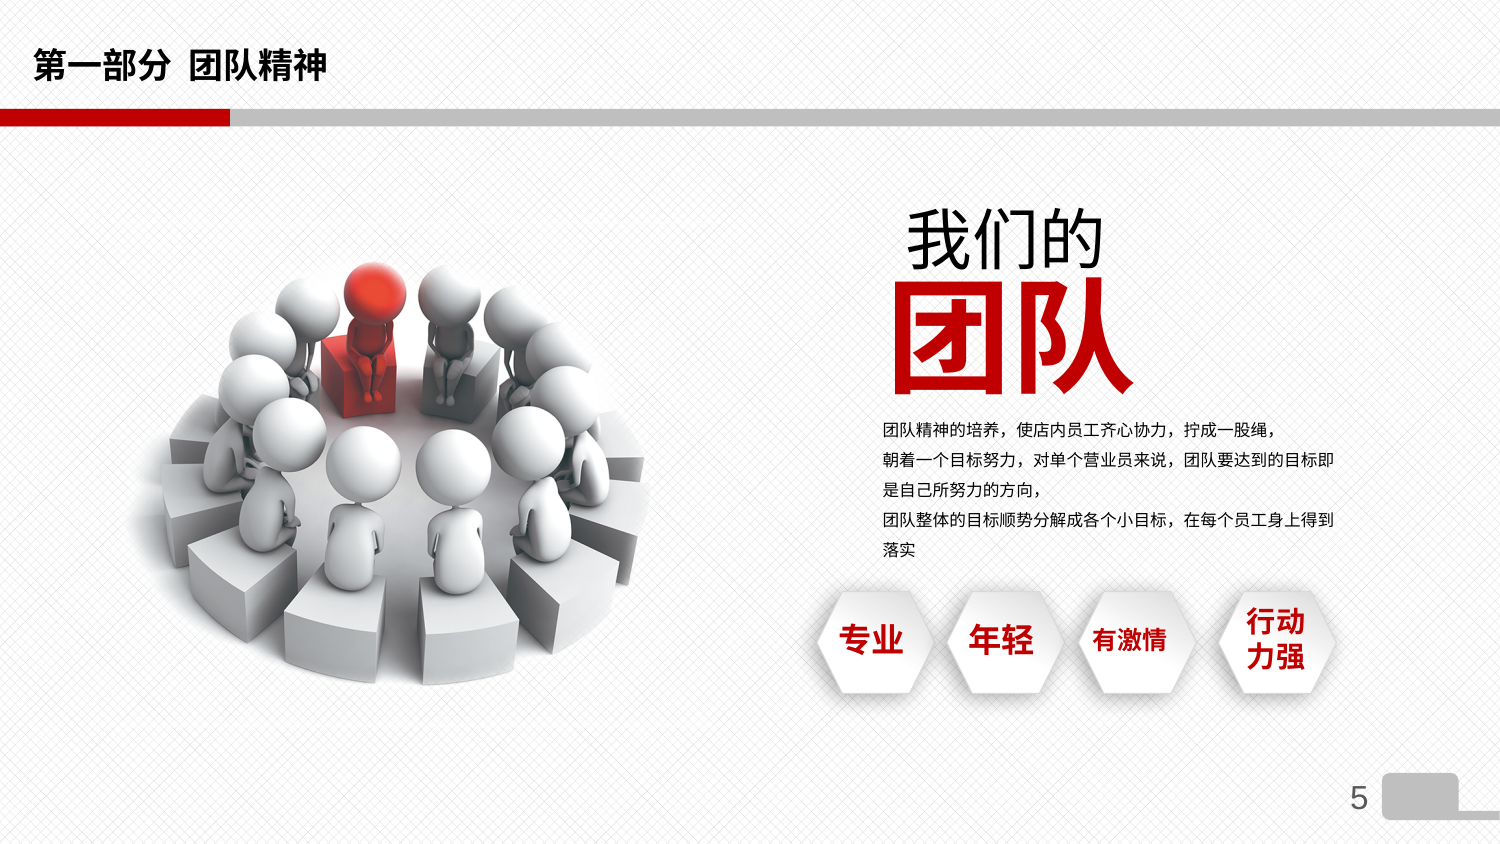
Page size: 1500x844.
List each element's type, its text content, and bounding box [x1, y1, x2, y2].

text_box 我们的 [890, 190, 1121, 250]
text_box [816, 591, 936, 694]
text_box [1076, 591, 1197, 694]
text_box 团队精神的培养，使店内员工齐心协力，拧成一股绳， 朝着一个目标努力，对单个营业员来说，团队要达到的目标即是自己所努力的方向， 团队整体的目标顺势分解成各个小目标，在每个员工身上得到落实 [867, 402, 1364, 568]
picture [111, 149, 720, 758]
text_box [1218, 591, 1337, 694]
title 第一部分 团队精神 [17, 35, 1368, 93]
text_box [946, 591, 1066, 694]
text_box 团队 [871, 250, 1152, 402]
